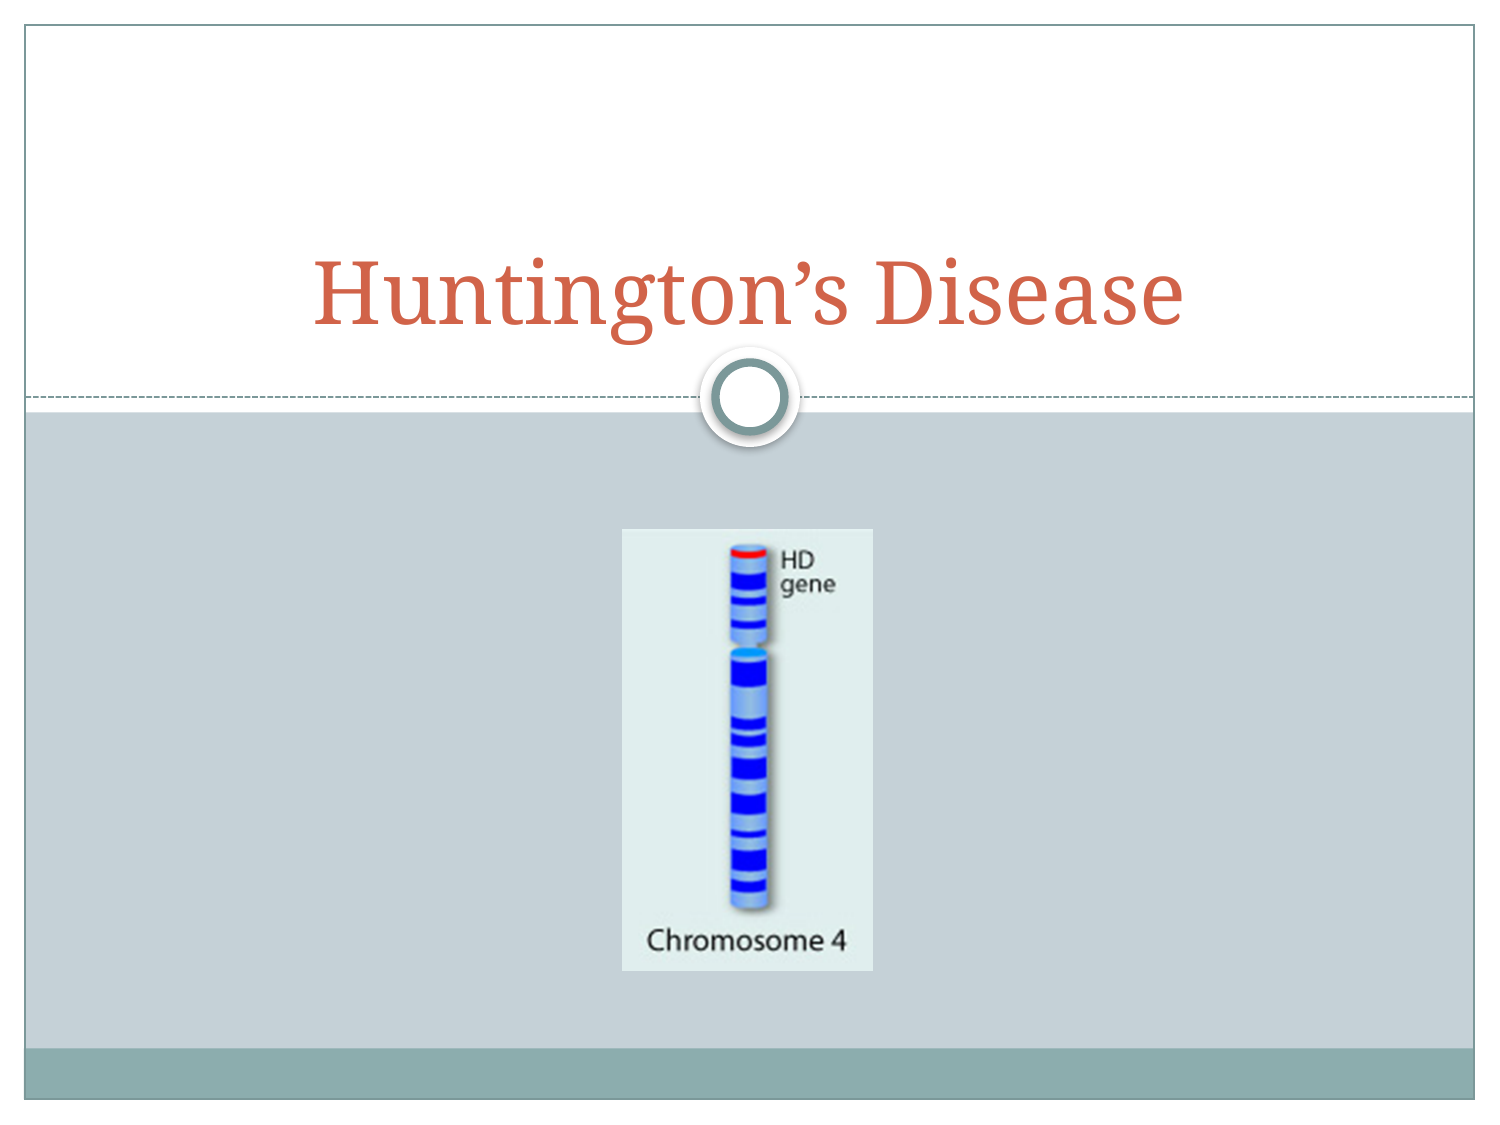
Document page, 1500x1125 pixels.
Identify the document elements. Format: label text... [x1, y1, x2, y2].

picture [621, 529, 873, 971]
title Huntington’s Disease [112, 62, 1388, 350]
